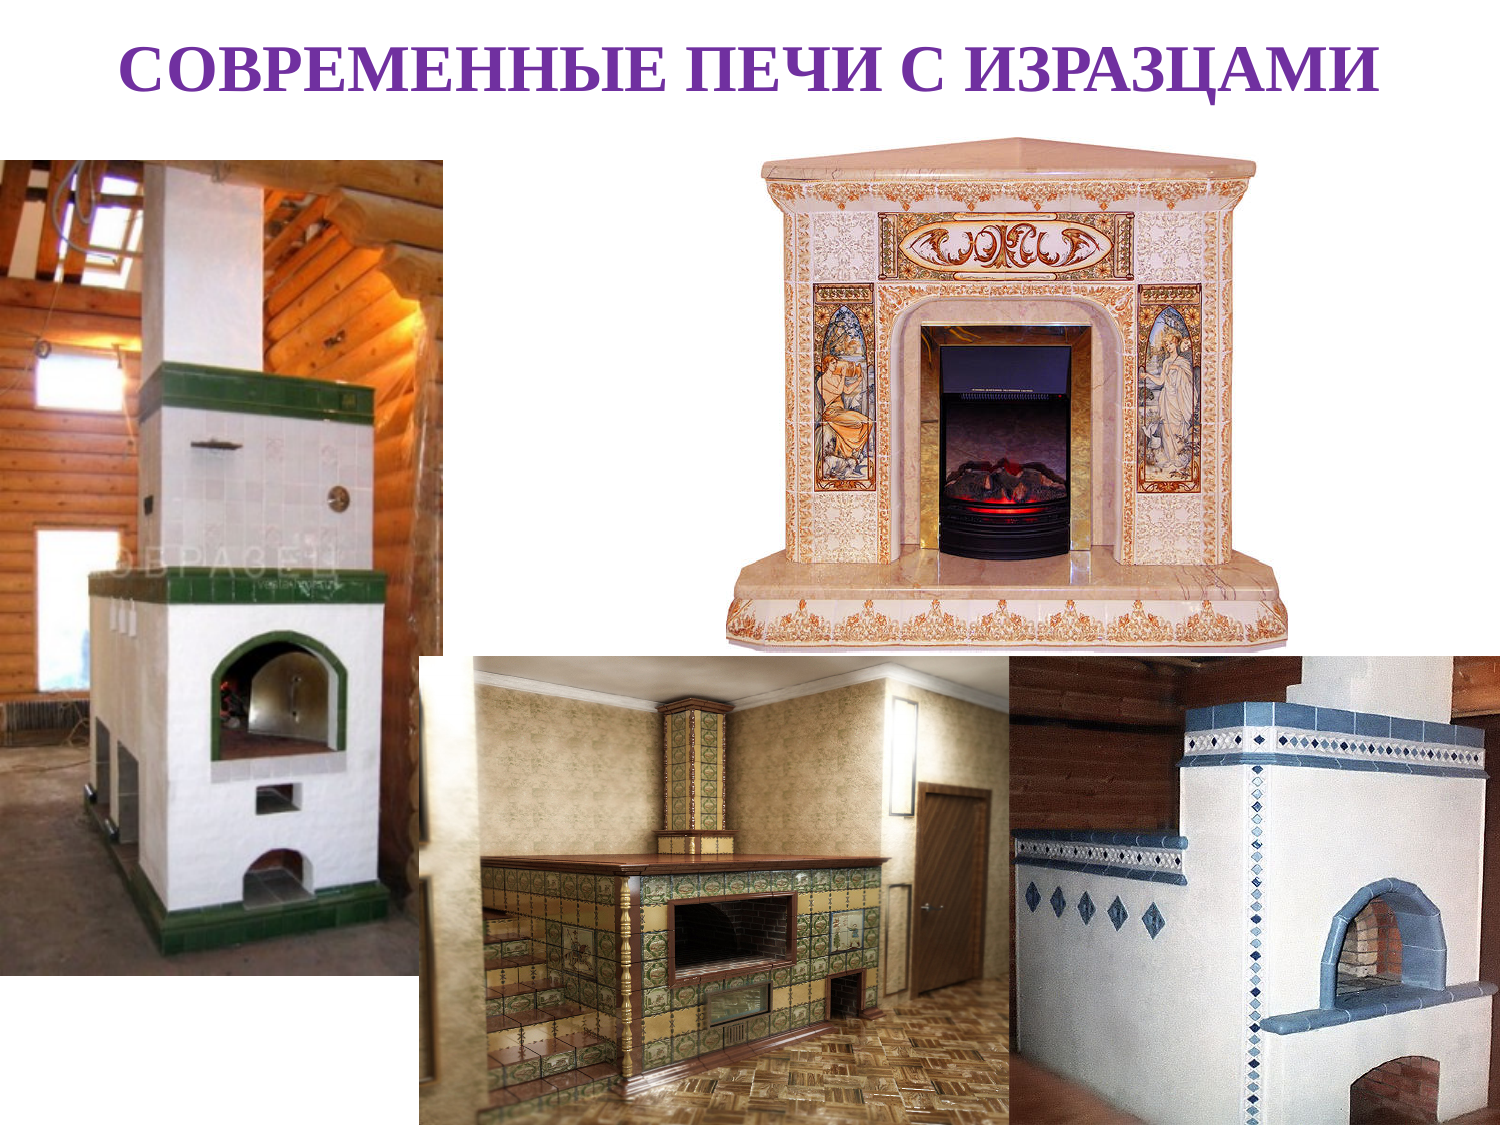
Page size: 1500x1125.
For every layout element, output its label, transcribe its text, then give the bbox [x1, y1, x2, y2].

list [418, 656, 1004, 1125]
picture [1009, 656, 1500, 1125]
title СОВРЕМЕННЫЕ ПЕЧИ С ИЗРАЗЦАМИ [75, 0, 1425, 138]
picture [726, 136, 1288, 653]
picture [0, 160, 444, 977]
